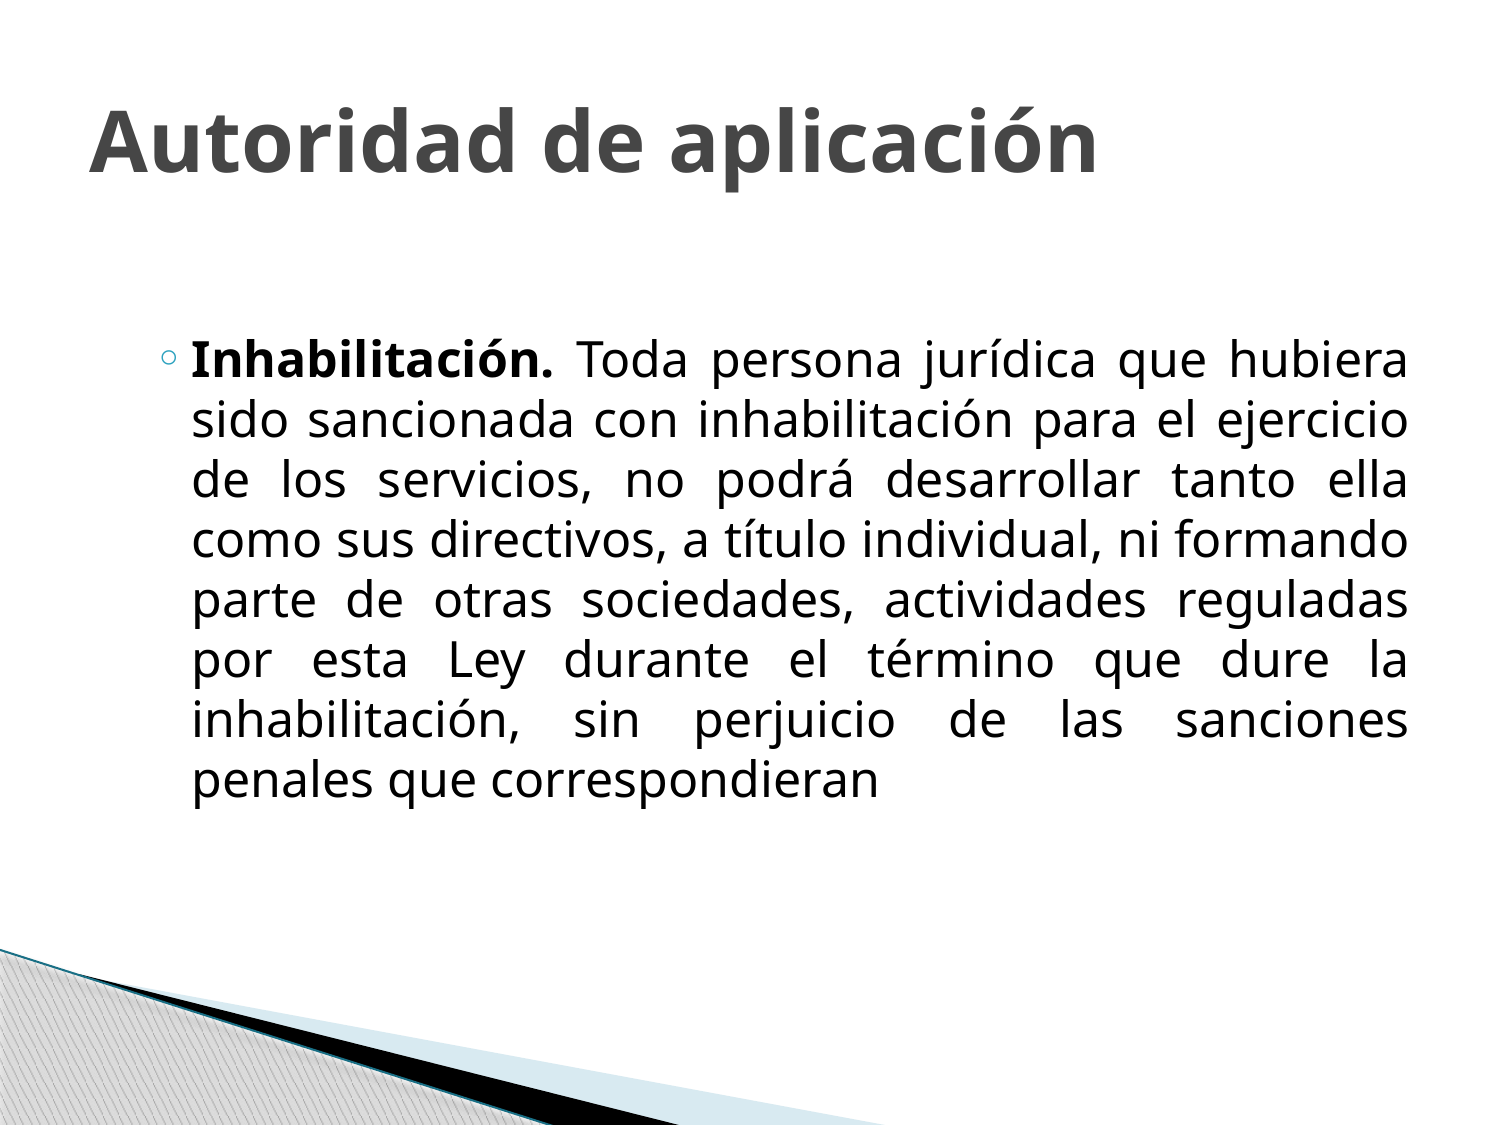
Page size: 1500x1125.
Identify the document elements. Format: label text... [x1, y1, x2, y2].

title Autoridad de aplicación [75, 45, 1425, 233]
list Inhabilitación. Toda persona jurídica que hubiera sido sancionada con inhabilitación para el ejercicio de los servicios, no podrá desarrollar tanto ella como sus directivos, a título individual, ni formando parte de otras sociedades, actividades reguladas por esta Ley durante el término que dure la inhabilitación, sin perjuicio de las sanciones penales que correspondieran [75, 243, 1425, 986]
